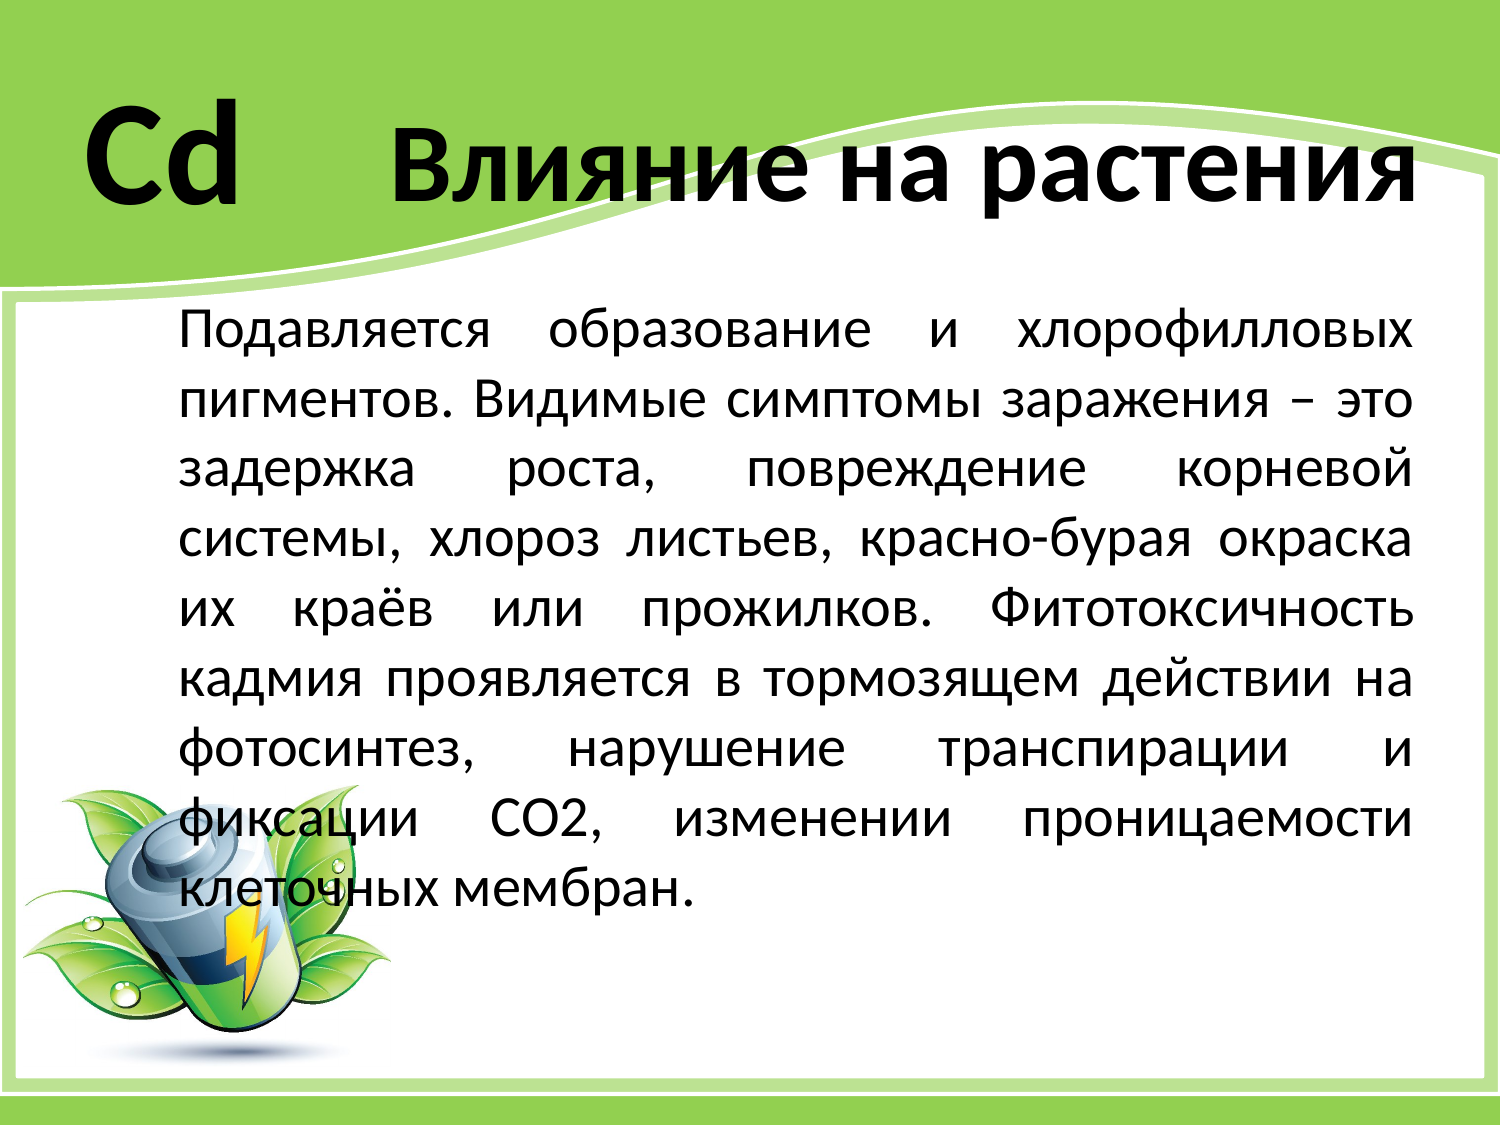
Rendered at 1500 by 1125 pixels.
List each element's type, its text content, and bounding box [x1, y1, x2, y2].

text_box Подавляется образование и хлорофилловых пигментов. Видимые симптомы заражения – это задержка роста, повреждение корневой системы, хлороз листьев, красно-бурая окраска их краёв или прожилков. Фитотоксичность кадмия проявляется в тормозящем действии на фотосинтез, нарушение транспирации и фиксации СО2, изменении проницаемости клеточных мембран. [164, 281, 1430, 926]
text_box Влияние на растения [375, 81, 1477, 232]
picture [23, 784, 391, 1067]
text_box Cd [70, 46, 364, 242]
